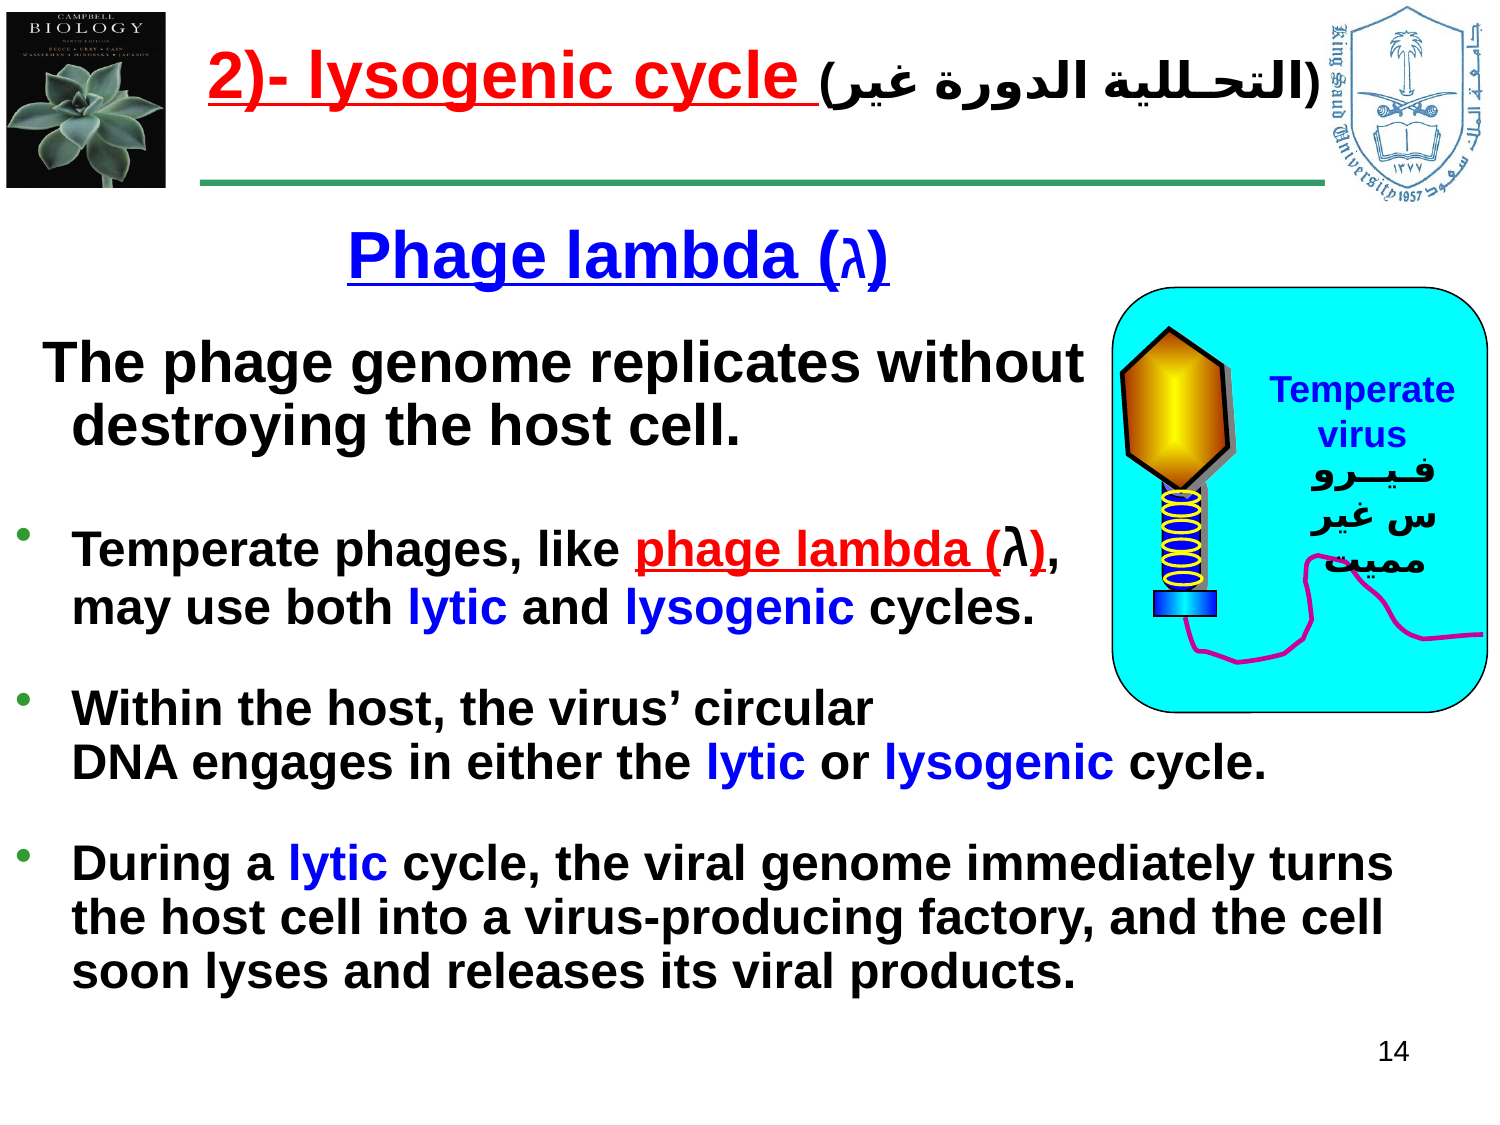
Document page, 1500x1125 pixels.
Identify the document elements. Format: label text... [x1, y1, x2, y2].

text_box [1112, 287, 1488, 713]
slide_number 14 [1074, 1024, 1426, 1103]
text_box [5, 0, 1488, 209]
list The phage genome replicates without destroying the host cell. Temperate phages, like phage lambda (ג), may use both lytic and lysogenic cycles. Within the host, the virus’ circular DNA engages in either the lytic or lysogenic cycle. During a lytic cycle, the viral genome immediately turns the host cell into a virus-producing factory, and the cell soon lyses and releases its viral products. [0, 324, 1413, 1007]
text_box Phage lambda (ג) [274, 216, 963, 300]
